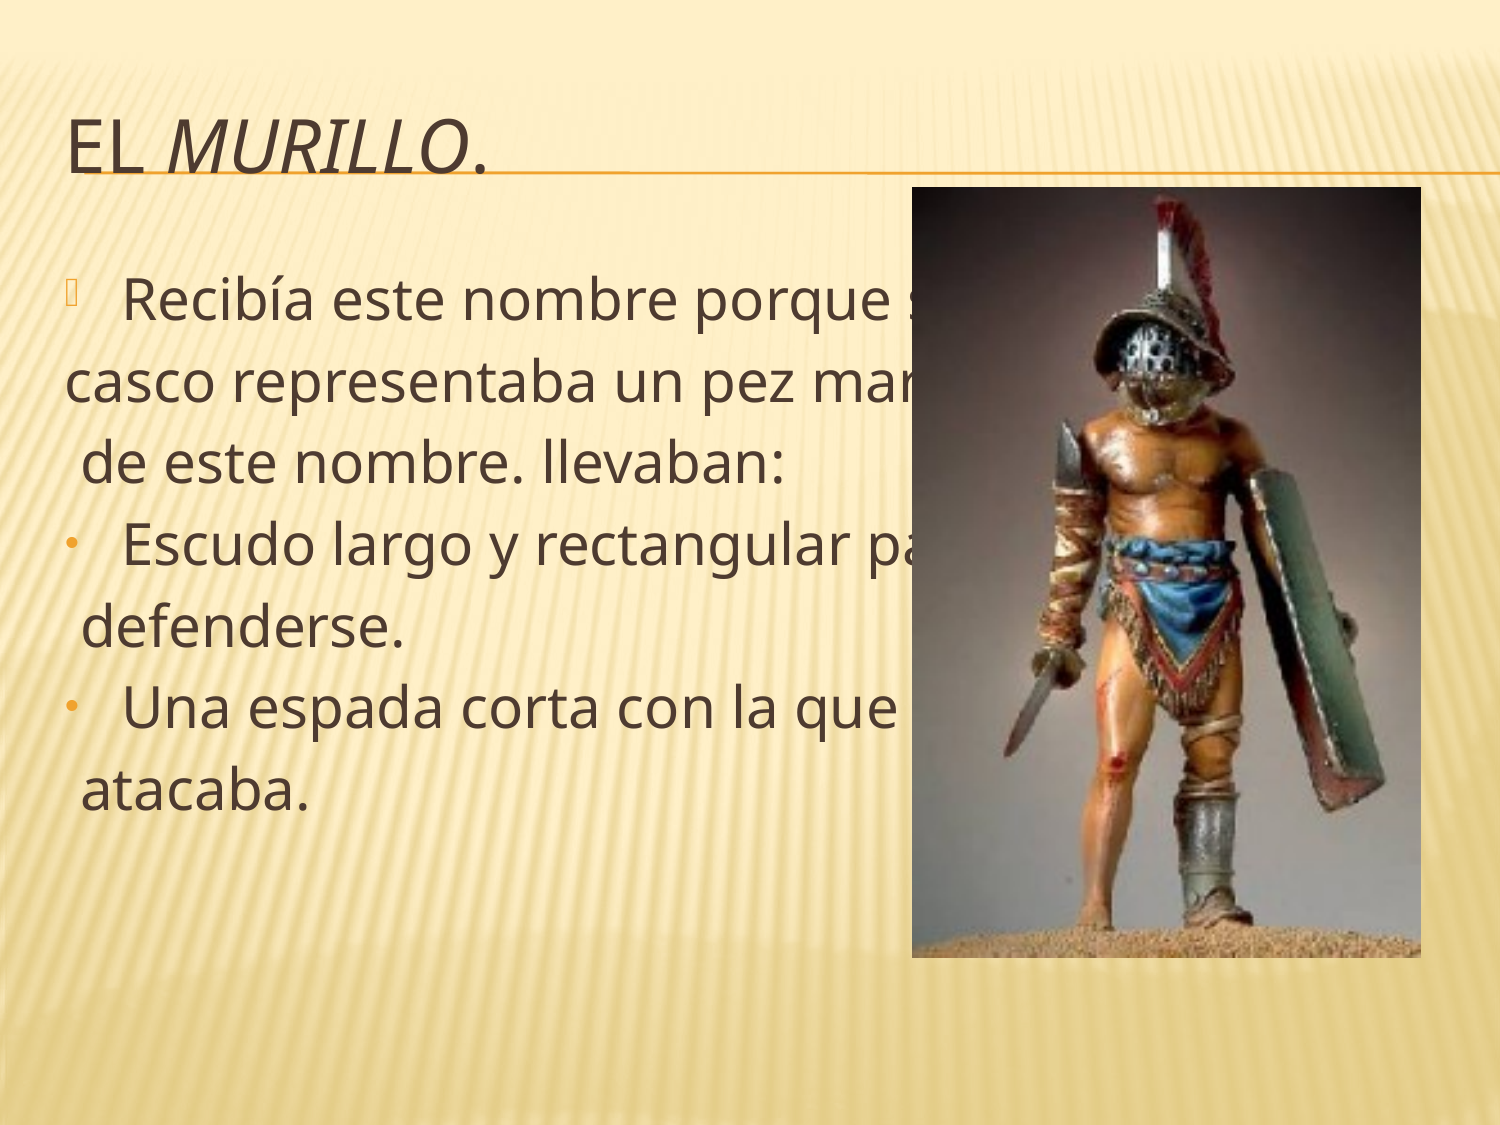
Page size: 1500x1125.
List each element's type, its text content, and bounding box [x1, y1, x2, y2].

title El Murillo. [50, 75, 1475, 213]
list Recibía este nombre porque su casco representaba un pez marino de este nombre. llevaban: Escudo largo y rectangular para defenderse. Una espada corta con la que atacaba. [50, 254, 1475, 998]
picture [912, 187, 1421, 958]
